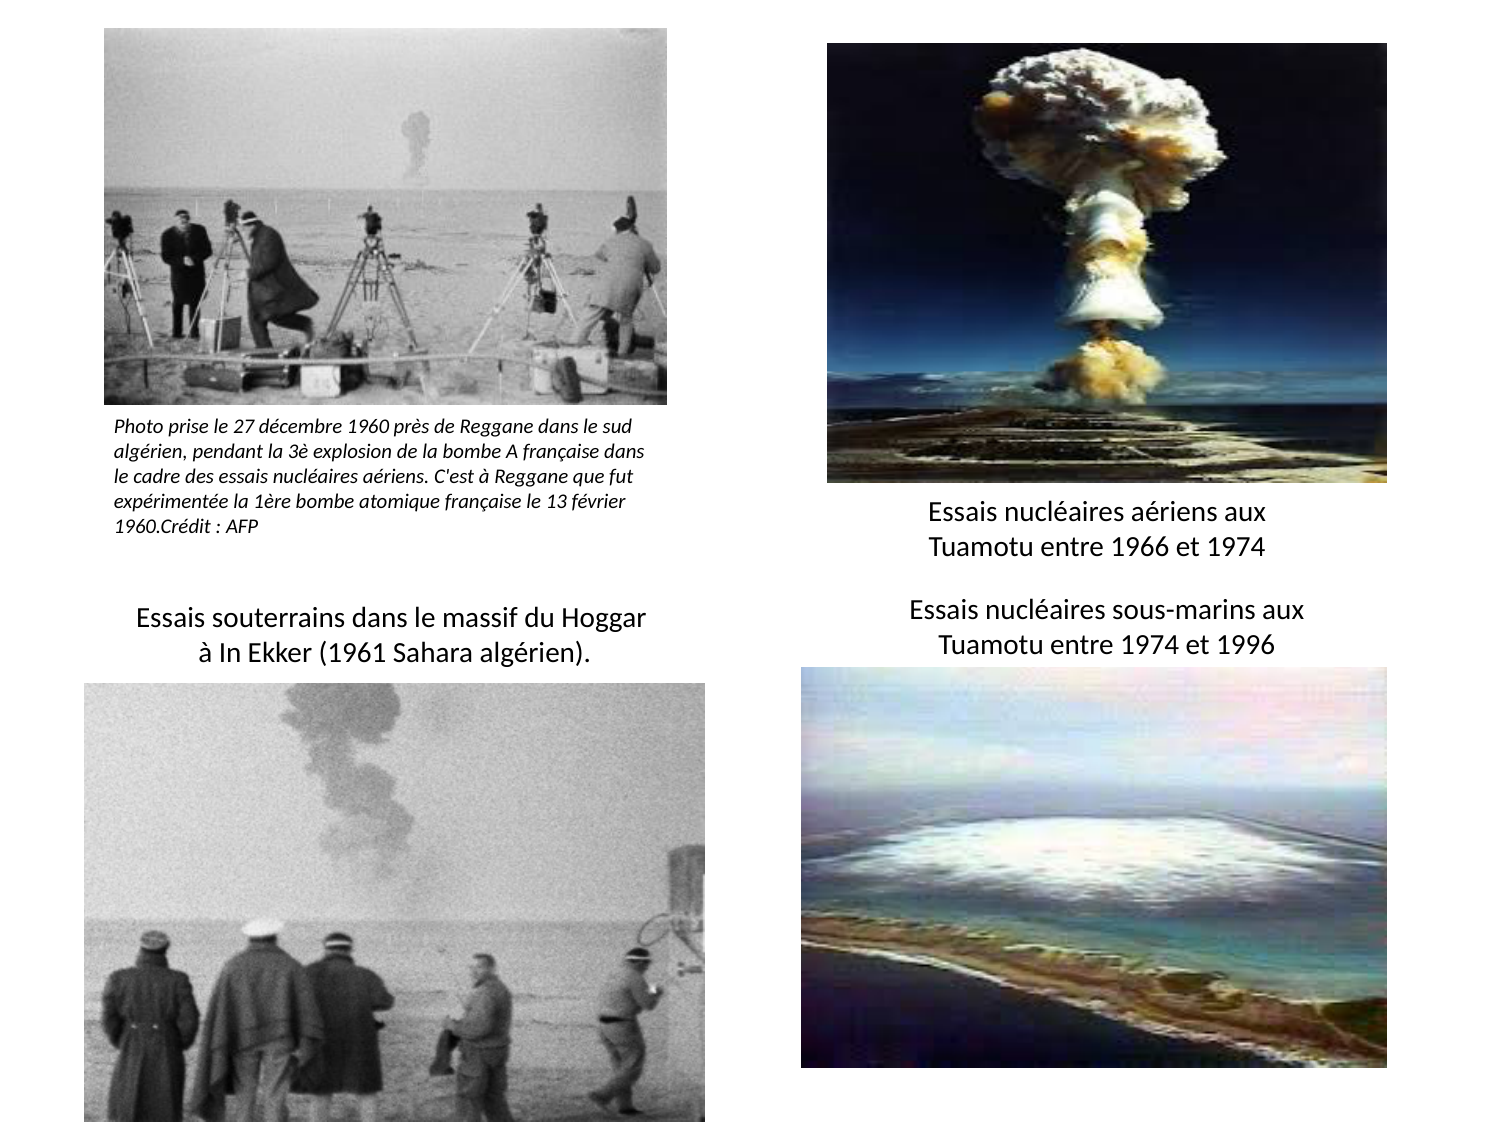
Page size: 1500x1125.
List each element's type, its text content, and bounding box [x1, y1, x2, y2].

picture [104, 28, 667, 405]
text_box Essais nucléaires aériens aux Tuamotu entre 1966 et 1974 [875, 485, 1320, 570]
text_box Essais souterrains dans le massif du Hoggar à In Ekker (1961 Sahara algérien). [84, 590, 706, 676]
picture [801, 666, 1387, 1068]
picture [84, 683, 705, 1122]
text_box Photo prise le 27 décembre 1960 près de Reggane dans le sud algérien, pendant la 3è explosion de la bombe A française dans le cadre des essais nucléaires aériens. C'est à Reggane que fut expérimentée la 1ère bombe atomique française le 13 février 1960.Crédit : AFP [99, 405, 662, 546]
picture [827, 43, 1387, 483]
text_box Essais nucléaires sous-marins aux Tuamotu entre 1974 et 1996 [884, 583, 1330, 666]
